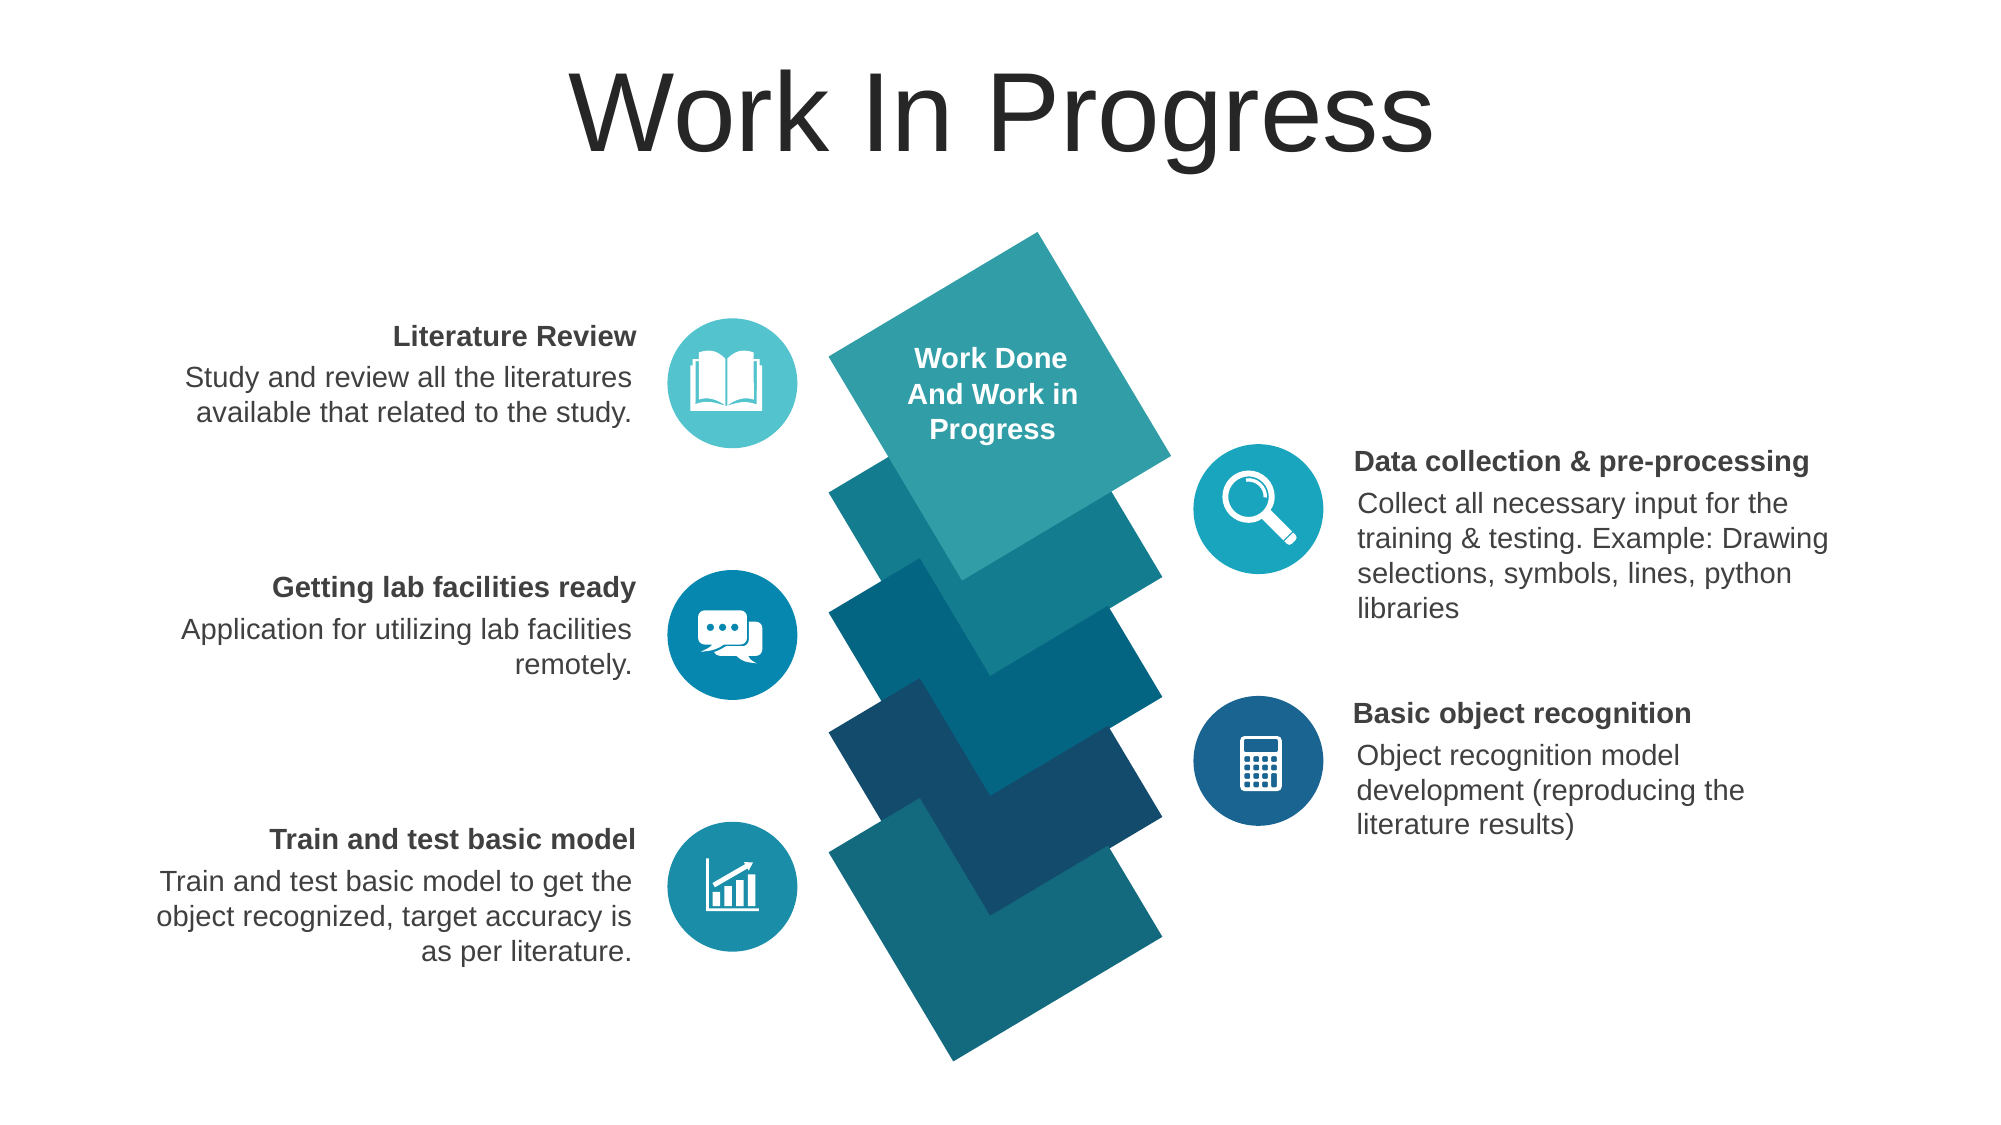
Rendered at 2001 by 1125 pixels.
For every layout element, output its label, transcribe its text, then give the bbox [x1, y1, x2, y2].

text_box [1338, 435, 1855, 634]
text_box [705, 857, 760, 912]
text_box [666, 317, 799, 450]
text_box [135, 812, 652, 976]
text_box [1192, 443, 1325, 576]
text_box [1221, 469, 1298, 546]
text_box [1239, 734, 1283, 793]
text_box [873, 275, 1122, 1017]
text_box [666, 820, 799, 953]
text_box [135, 561, 652, 689]
text_box [1192, 694, 1325, 827]
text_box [135, 309, 652, 437]
text_box [697, 609, 764, 665]
list Work In Progress [53, 55, 1952, 175]
text_box [666, 568, 799, 701]
text_box [689, 349, 764, 412]
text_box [874, 332, 1110, 454]
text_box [1338, 687, 1854, 850]
